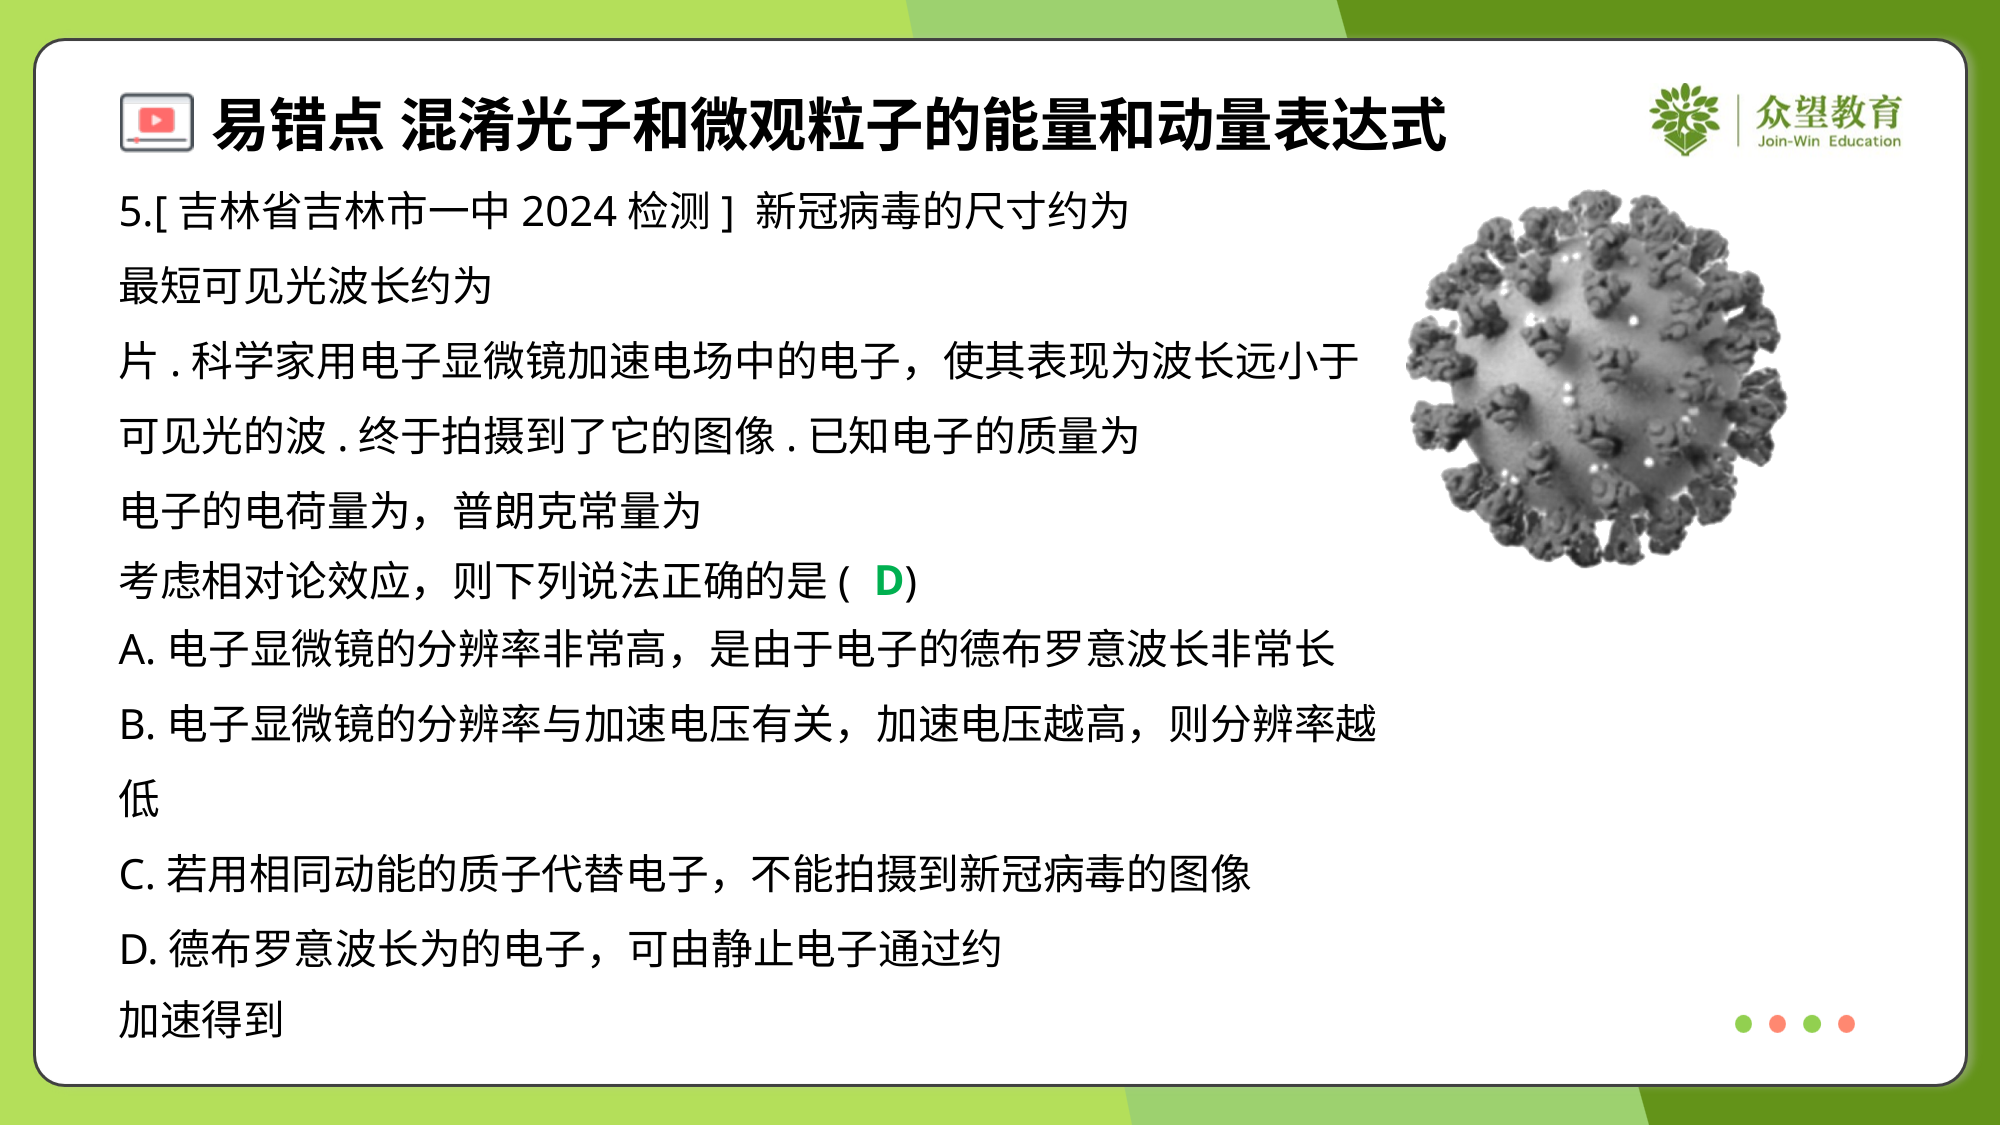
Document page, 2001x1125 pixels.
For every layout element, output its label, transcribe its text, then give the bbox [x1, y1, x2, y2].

picture [0, 0, 2000, 1125]
text_box D [857, 532, 921, 597]
